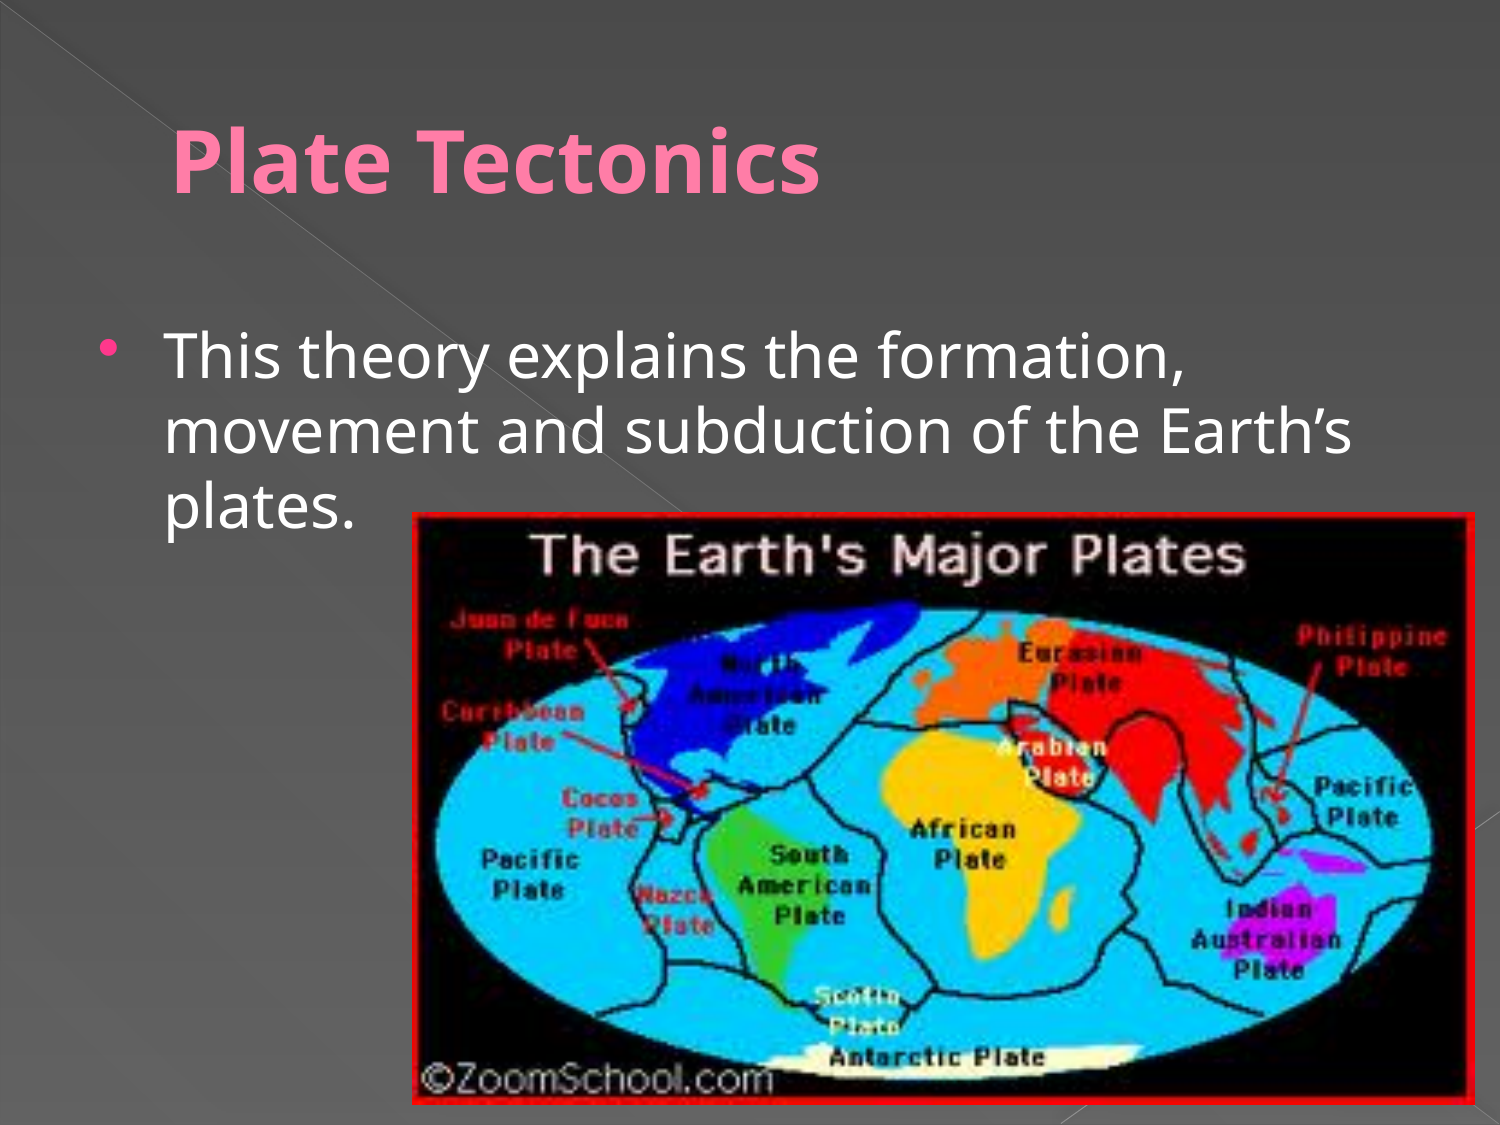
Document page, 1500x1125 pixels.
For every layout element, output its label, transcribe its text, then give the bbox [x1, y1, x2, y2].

title Plate Tectonics [75, 43, 1425, 274]
picture [412, 512, 1476, 1105]
list This theory explains the formation, movement and subduction of the Earth’s plates. [75, 308, 1425, 1059]
